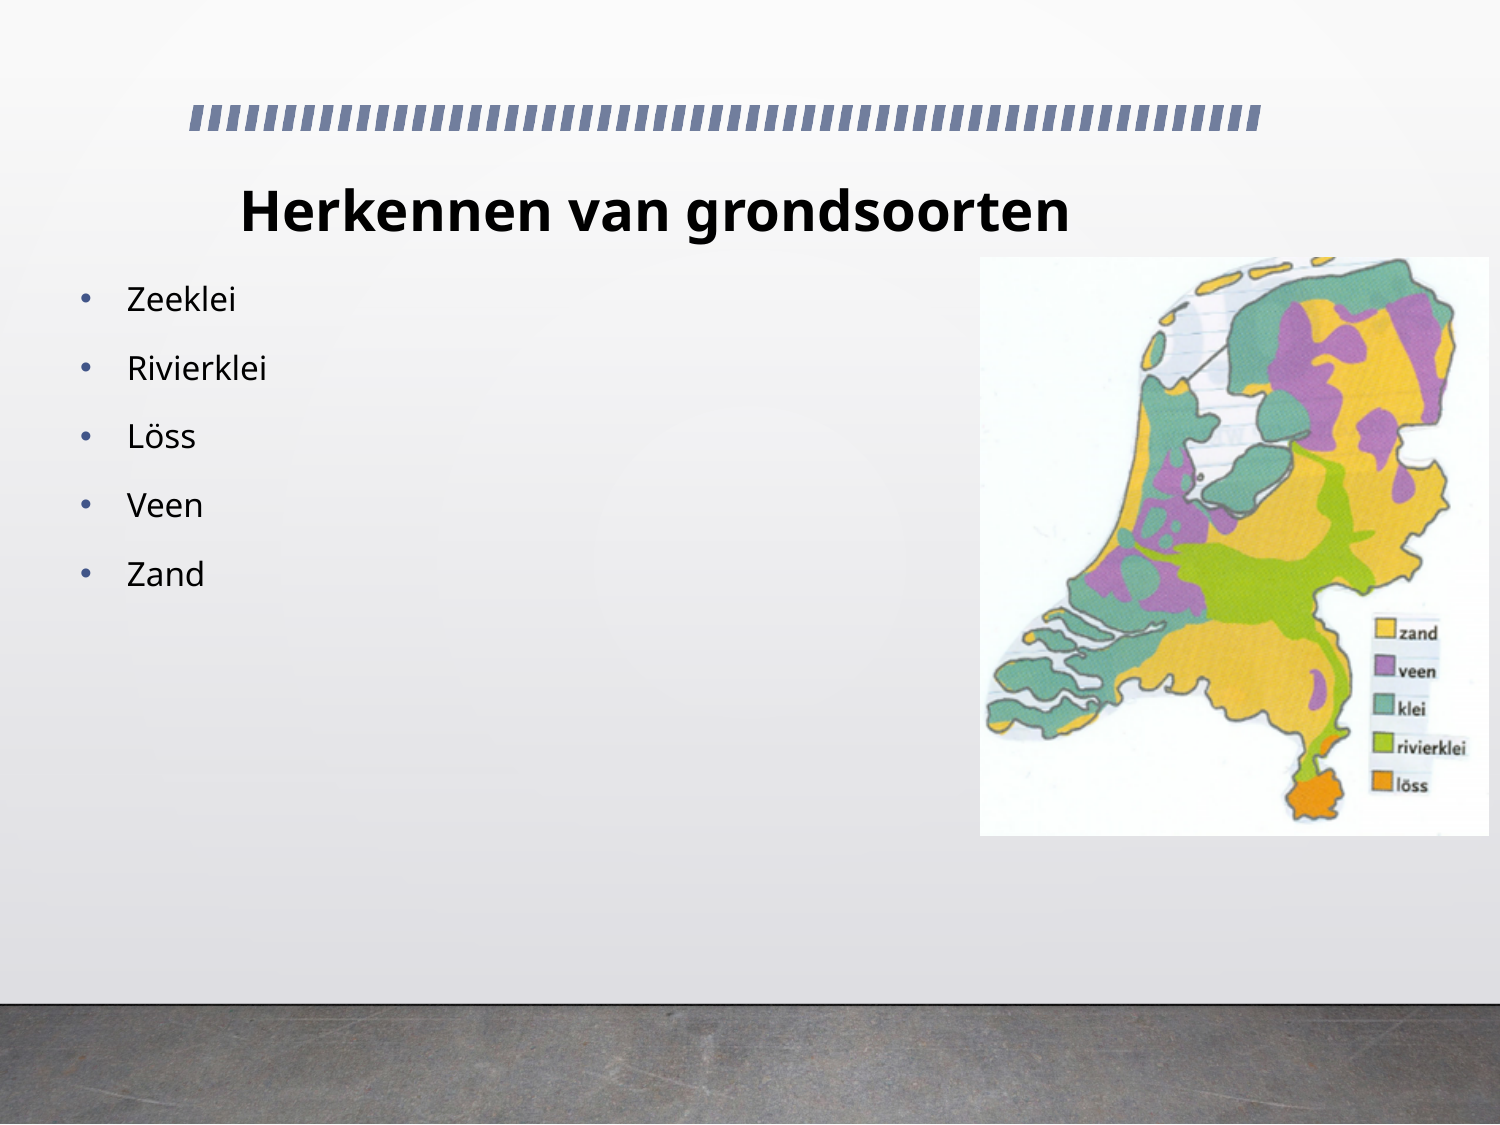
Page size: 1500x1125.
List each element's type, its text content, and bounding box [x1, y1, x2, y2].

title Herkennen van grondsoorten [112, 101, 1199, 244]
picture [979, 257, 1489, 836]
subtitle Zeeklei Rivierklei Löss Veen Zand [64, 255, 1235, 882]
picture [0, 1004, 1500, 1124]
